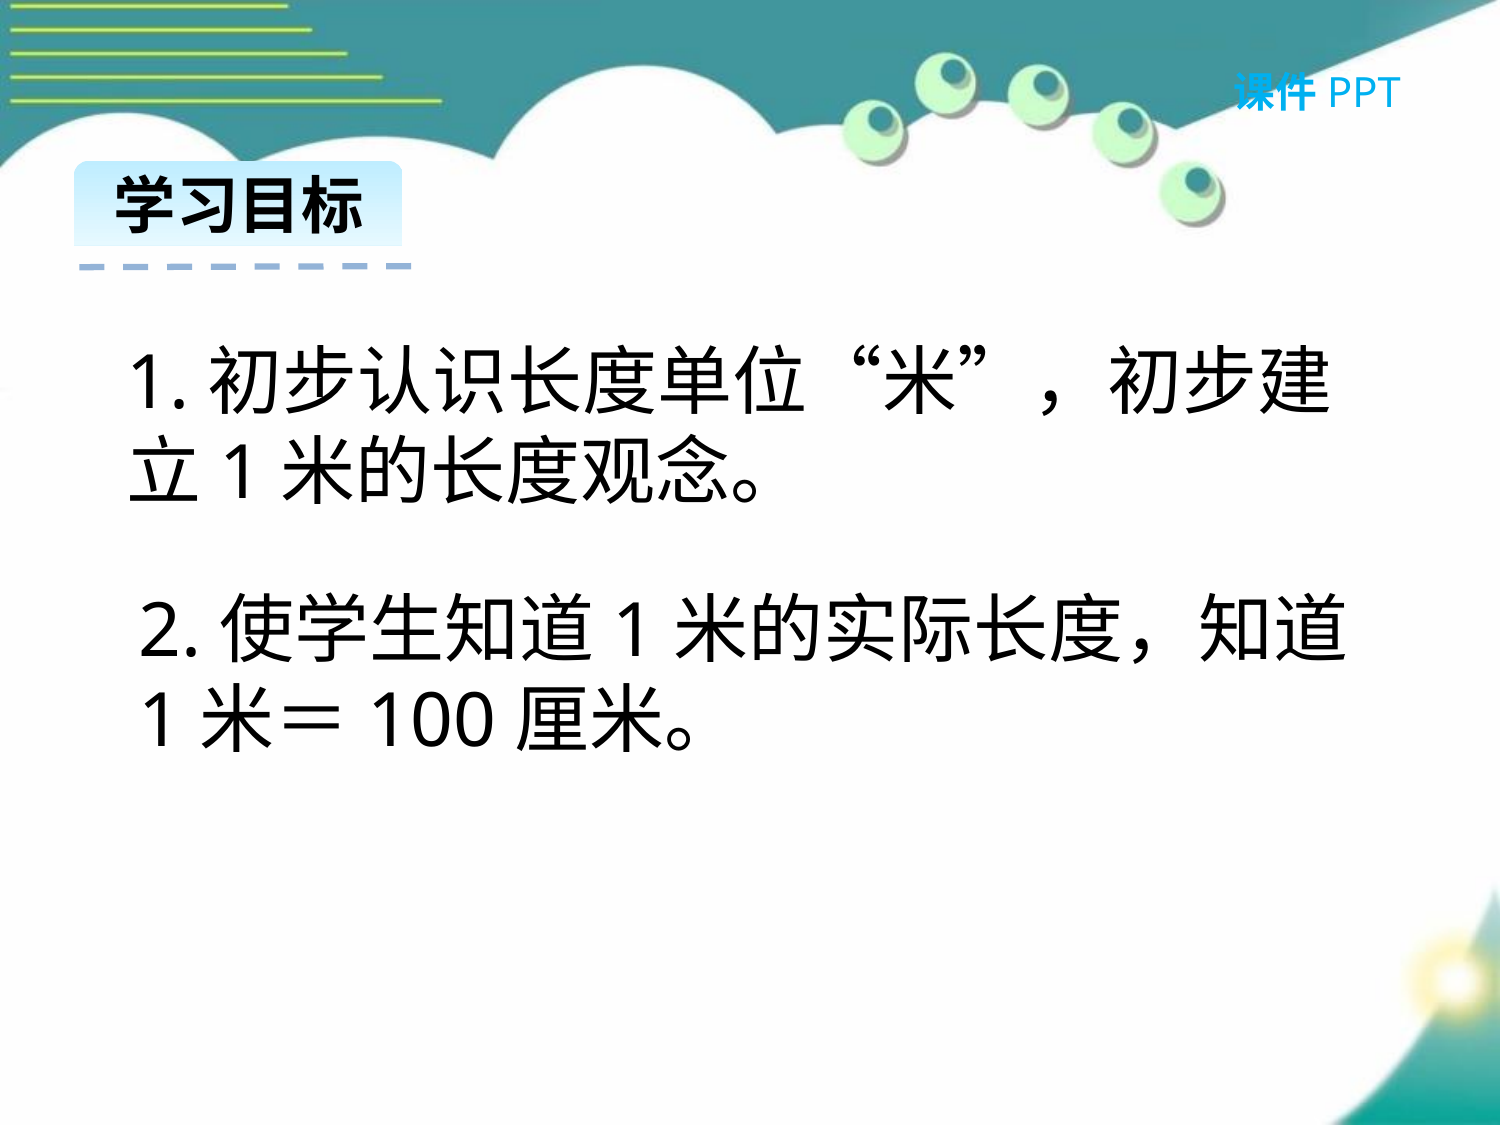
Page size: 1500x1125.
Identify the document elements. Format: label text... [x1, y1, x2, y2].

text_box 2.使学生知道1米的实际长度，知道1米＝100厘米。 [123, 574, 1365, 770]
text_box 1.初步认识长度单位“米”，初步建立1米的长度观念。 [111, 326, 1364, 521]
text_box 学习目标 [74, 160, 403, 246]
text_box 课件PPT [1218, 58, 1418, 124]
picture [0, 0, 1500, 1125]
